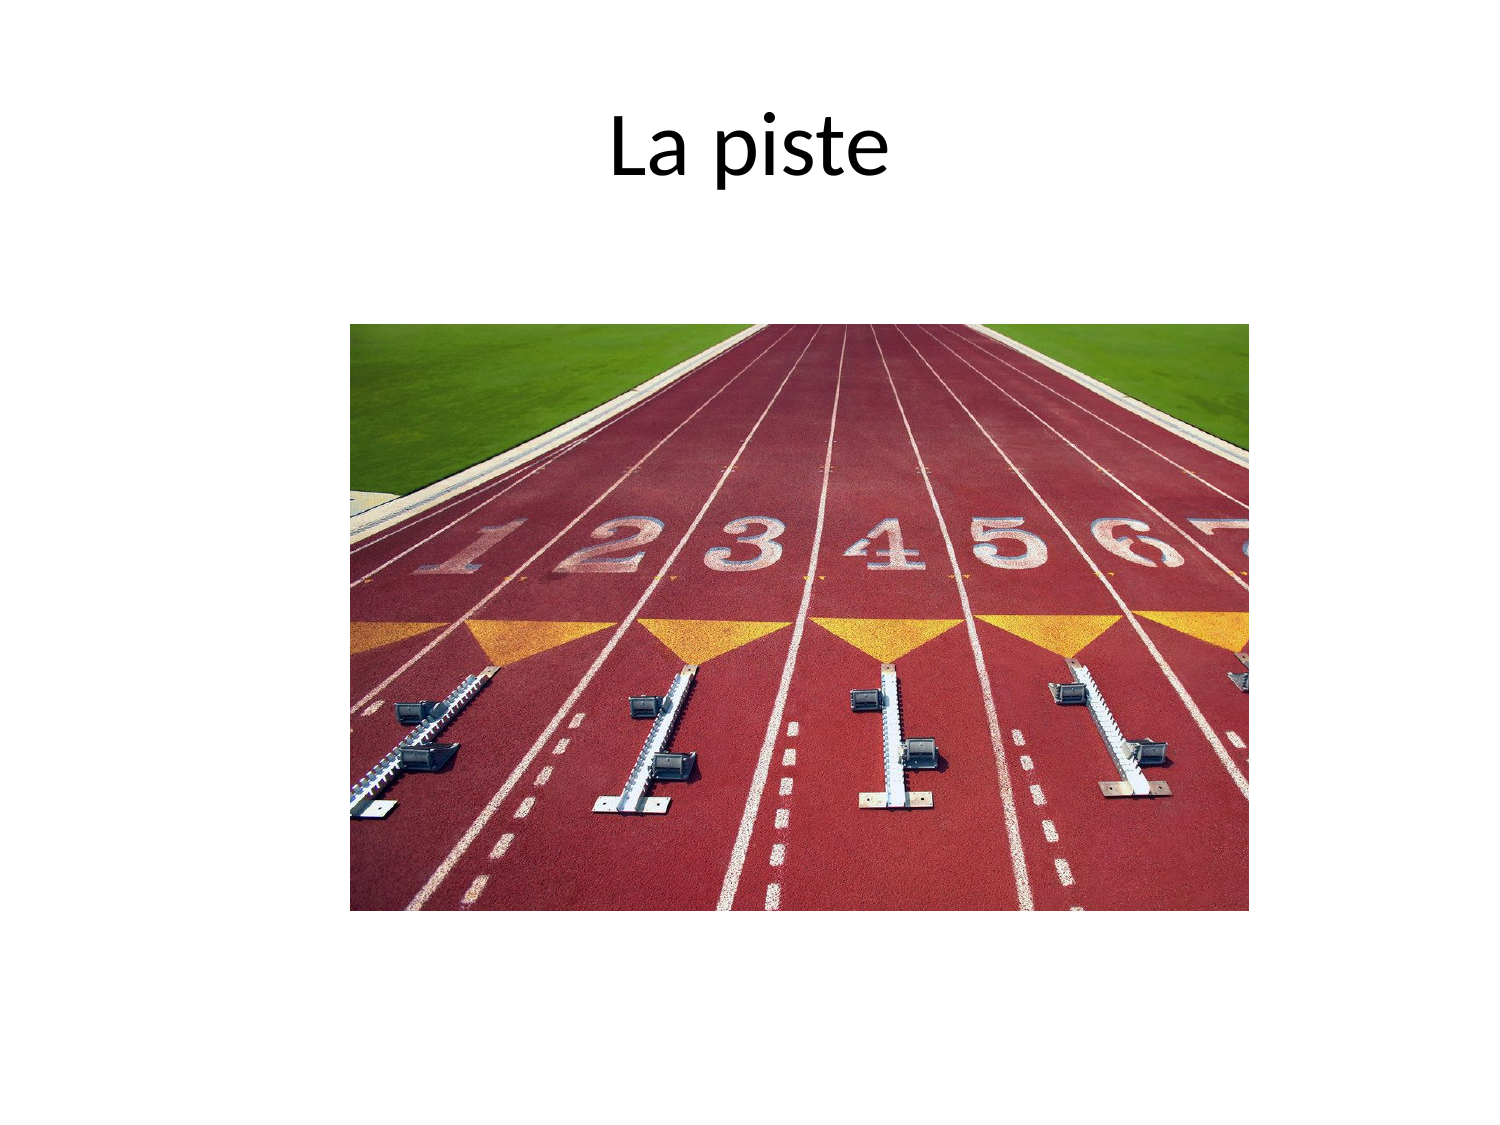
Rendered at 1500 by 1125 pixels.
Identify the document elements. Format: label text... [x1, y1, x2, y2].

picture [349, 324, 1249, 912]
title La piste [75, 45, 1425, 233]
